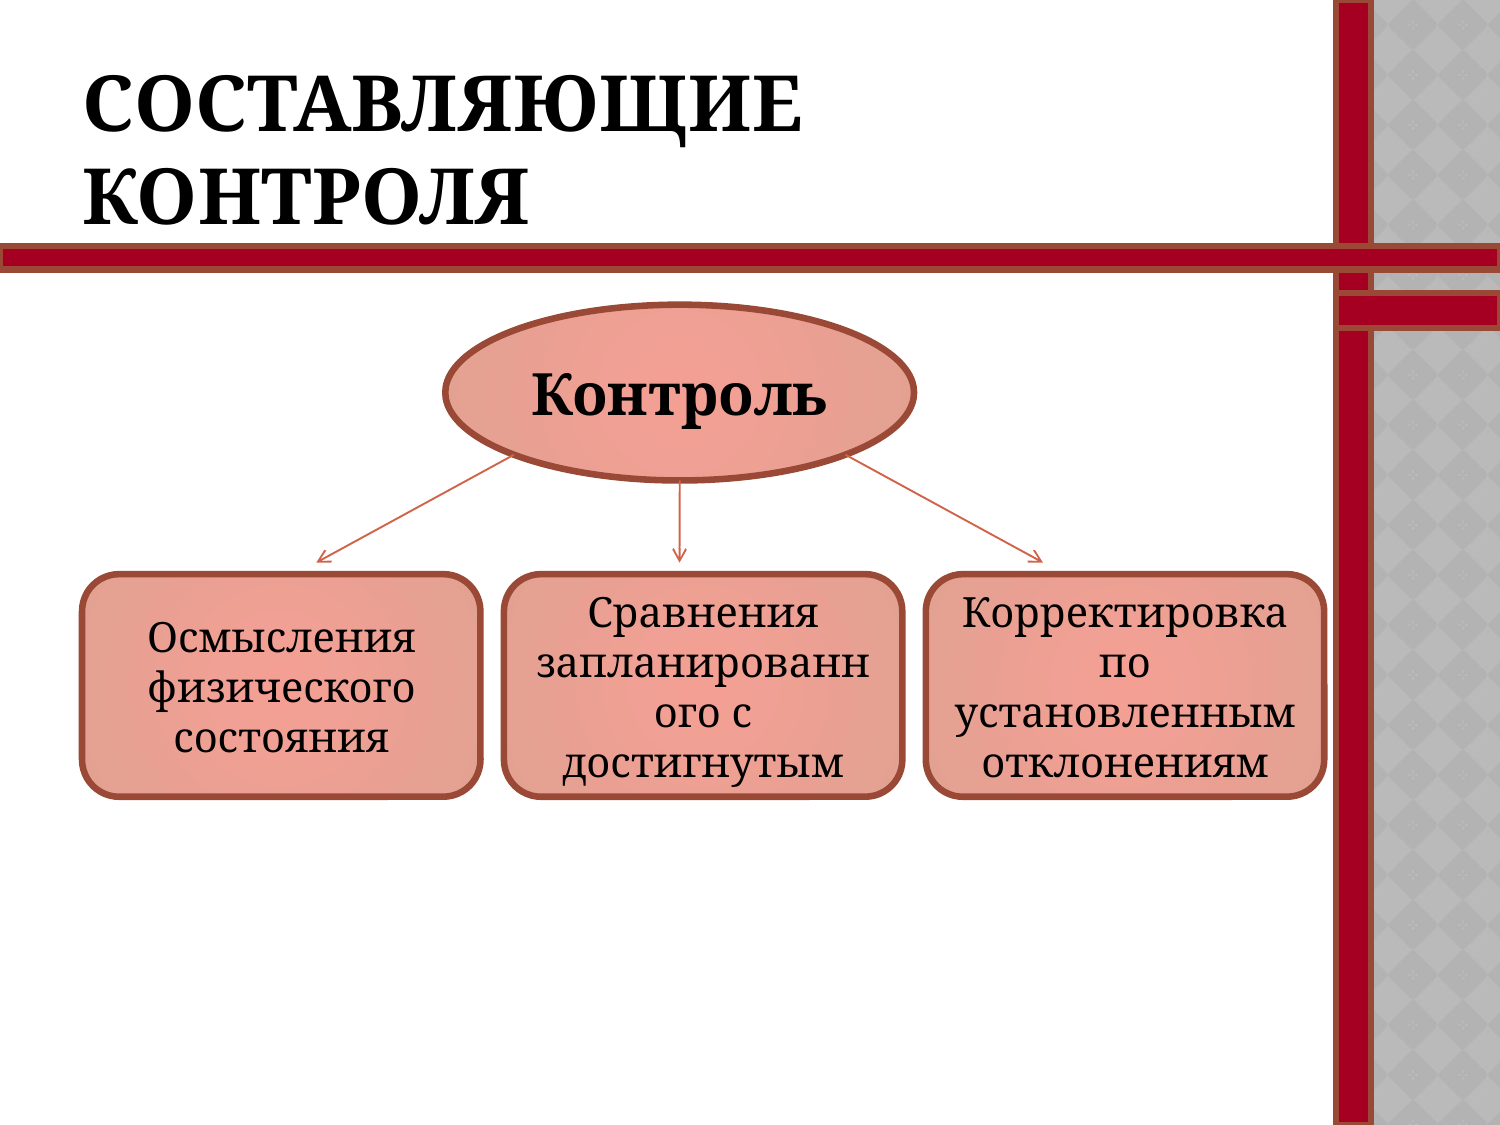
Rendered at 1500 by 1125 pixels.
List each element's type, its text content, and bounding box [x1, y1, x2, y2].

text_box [889, 409, 999, 608]
text_box Корректировка по установленным отклонениям [922, 570, 1328, 801]
text_box Осмысления физического состояния [78, 570, 484, 801]
text_box Контроль [442, 301, 918, 484]
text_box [360, 409, 470, 608]
title Составляющие контроля [75, 52, 1263, 240]
text_box Сравнения запланированного с достигнутым [500, 570, 906, 801]
